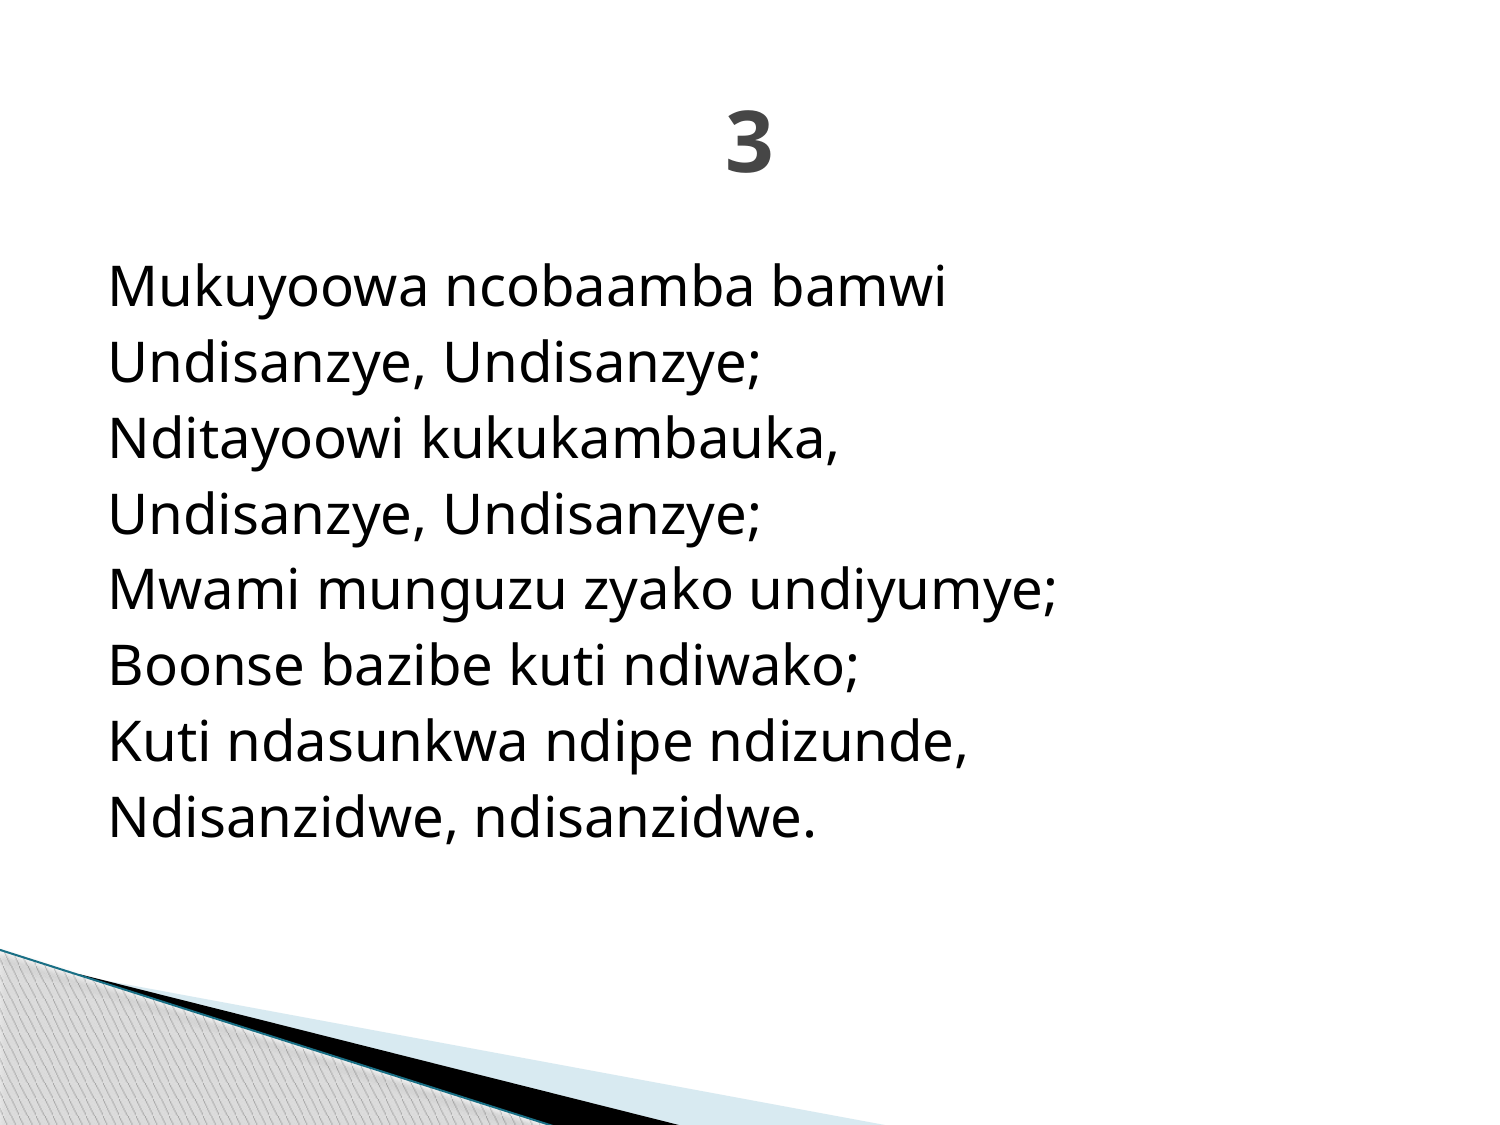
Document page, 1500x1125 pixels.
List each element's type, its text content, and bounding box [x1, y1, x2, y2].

list Mukuyoowa ncobaamba bamwi Undisanzye, Undisanzye; Nditayoowi kukukambauka, Undisanzye, Undisanzye; Mwami munguzu zyako undiyumye; Boonse bazibe kuti ndiwako; Kuti ndasunkwa ndipe ndizunde, Ndisanzidwe, ndisanzidwe. [75, 243, 1425, 986]
title 3 [75, 45, 1425, 233]
